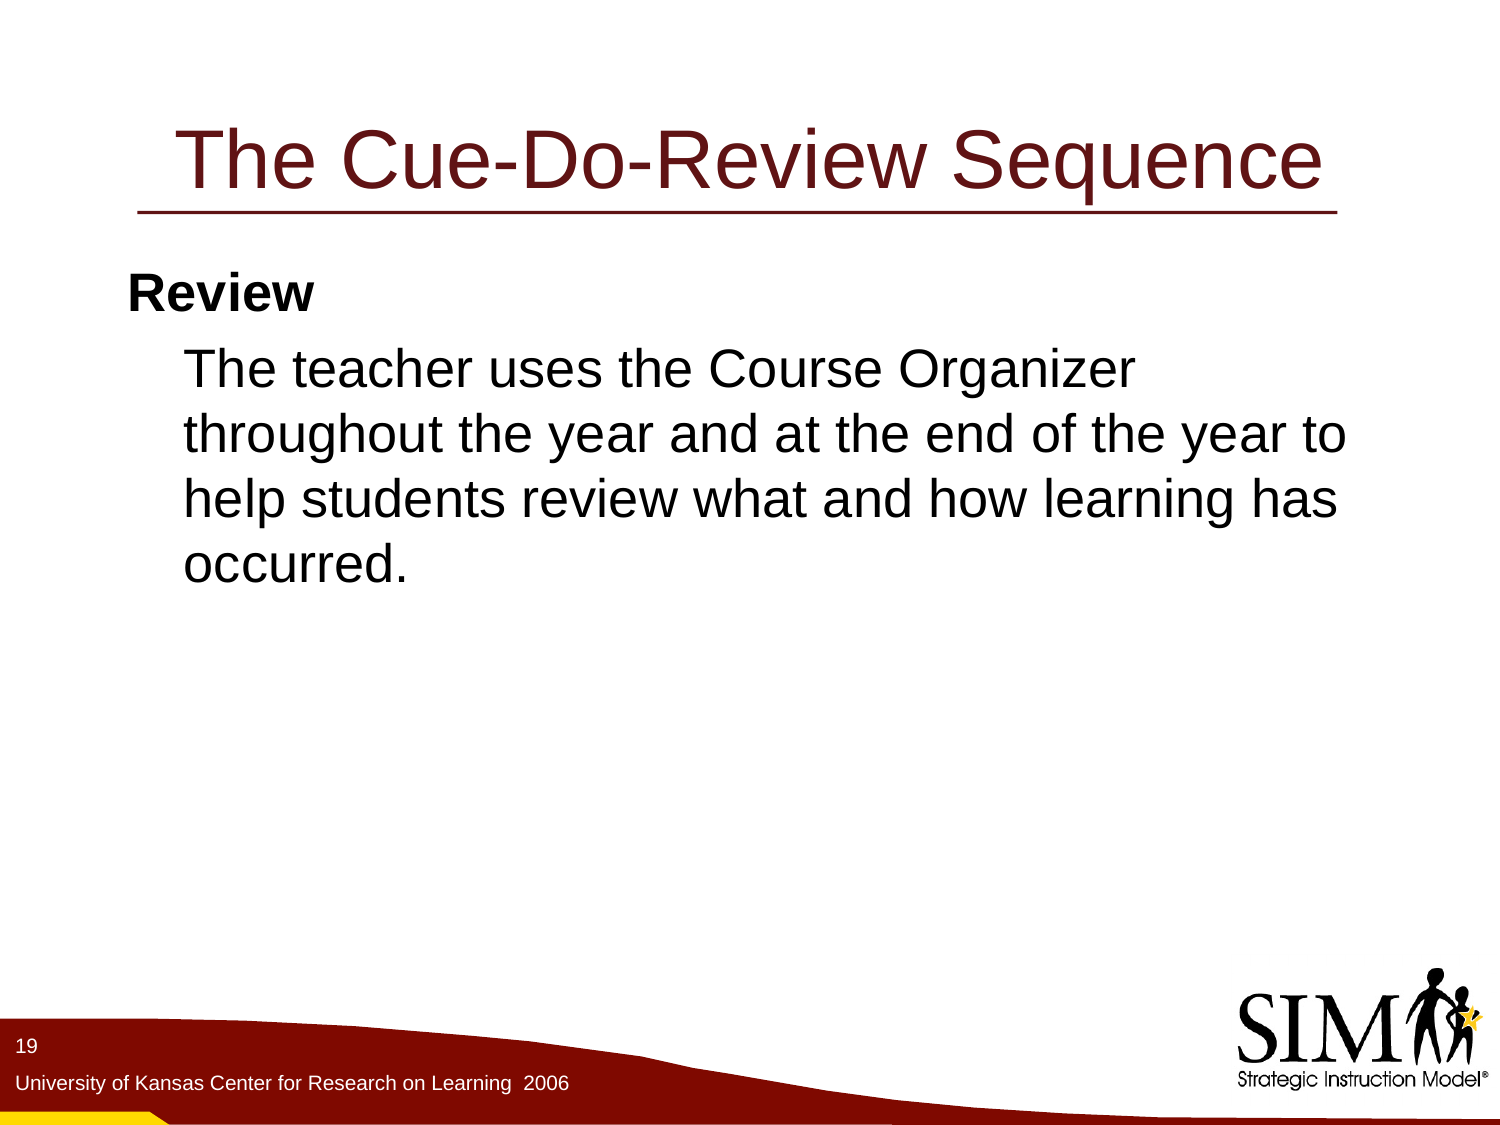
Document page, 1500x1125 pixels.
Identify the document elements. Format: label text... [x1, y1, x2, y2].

slide_number 19 [0, 1024, 313, 1062]
title The Cue-Do-Review Sequence [112, 74, 1388, 213]
footer University of Kansas Center for Research on Learning 2006 [0, 1062, 626, 1101]
picture [1231, 954, 1497, 1106]
list Review The teacher uses the Course Organizer throughout the year and at the end of the year to help students review what and how learning has occurred. [112, 249, 1388, 901]
